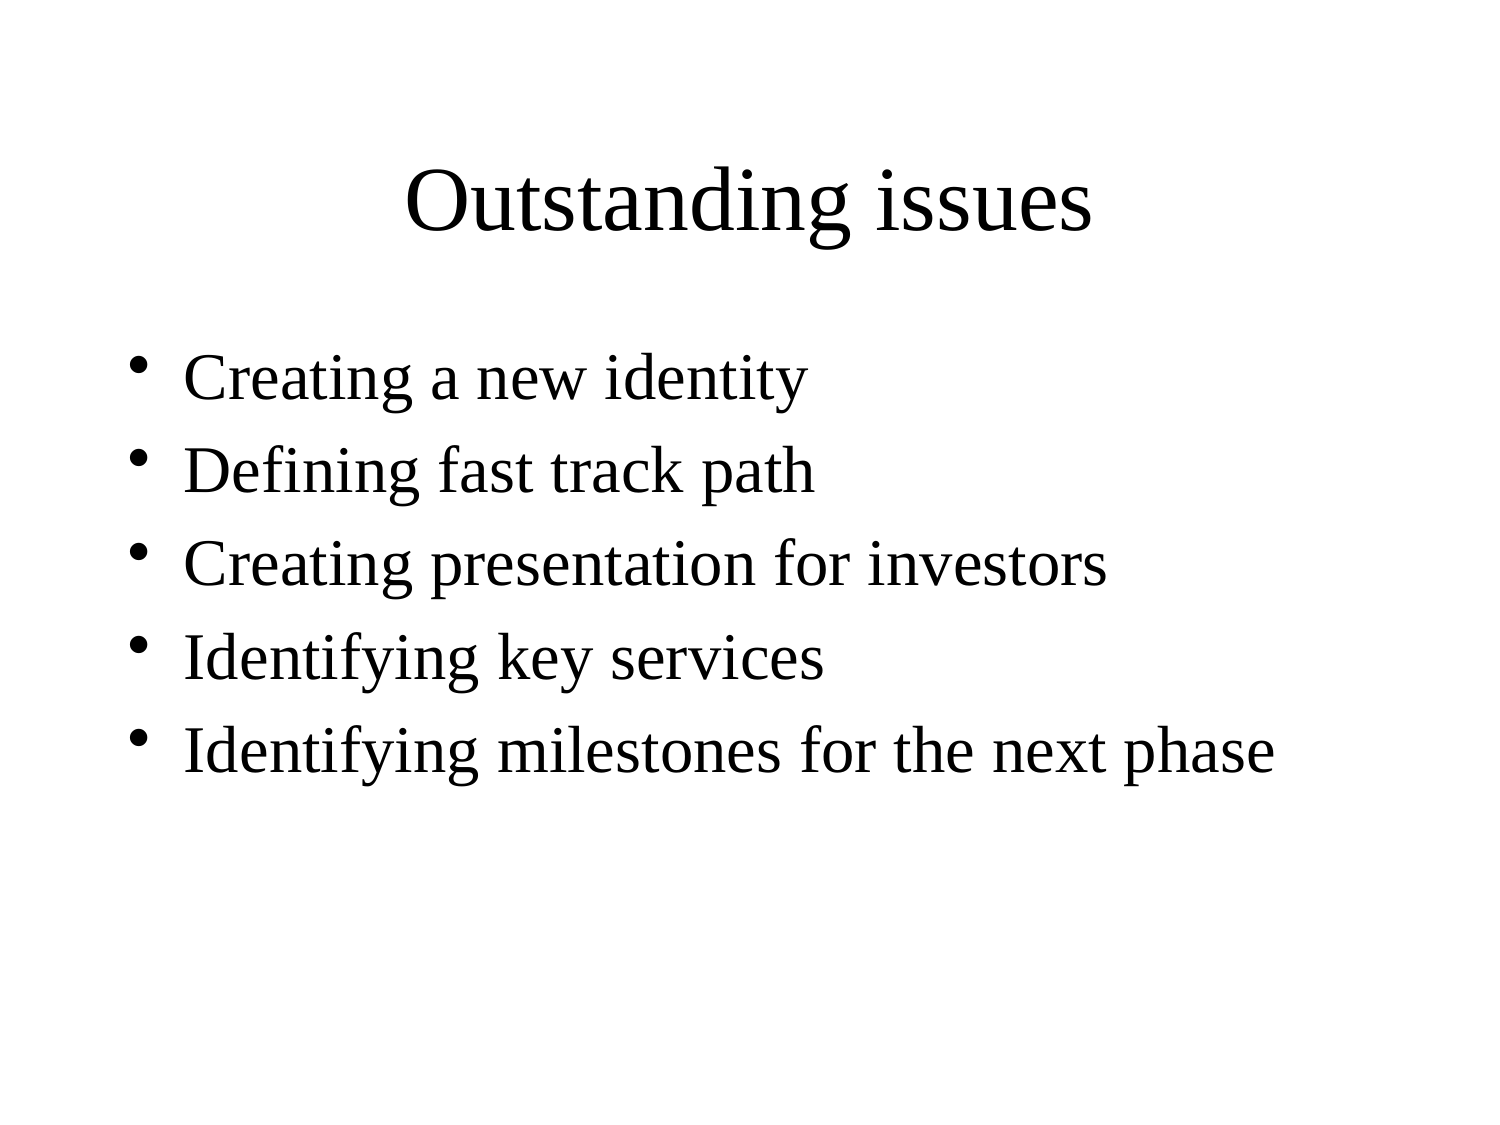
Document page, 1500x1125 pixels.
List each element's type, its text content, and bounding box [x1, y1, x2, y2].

title Outstanding issues [112, 99, 1388, 288]
list Creating a new identity Defining fast track path Creating presentation for investors Identifying key services Identifying milestones for the next phase [112, 324, 1388, 1001]
